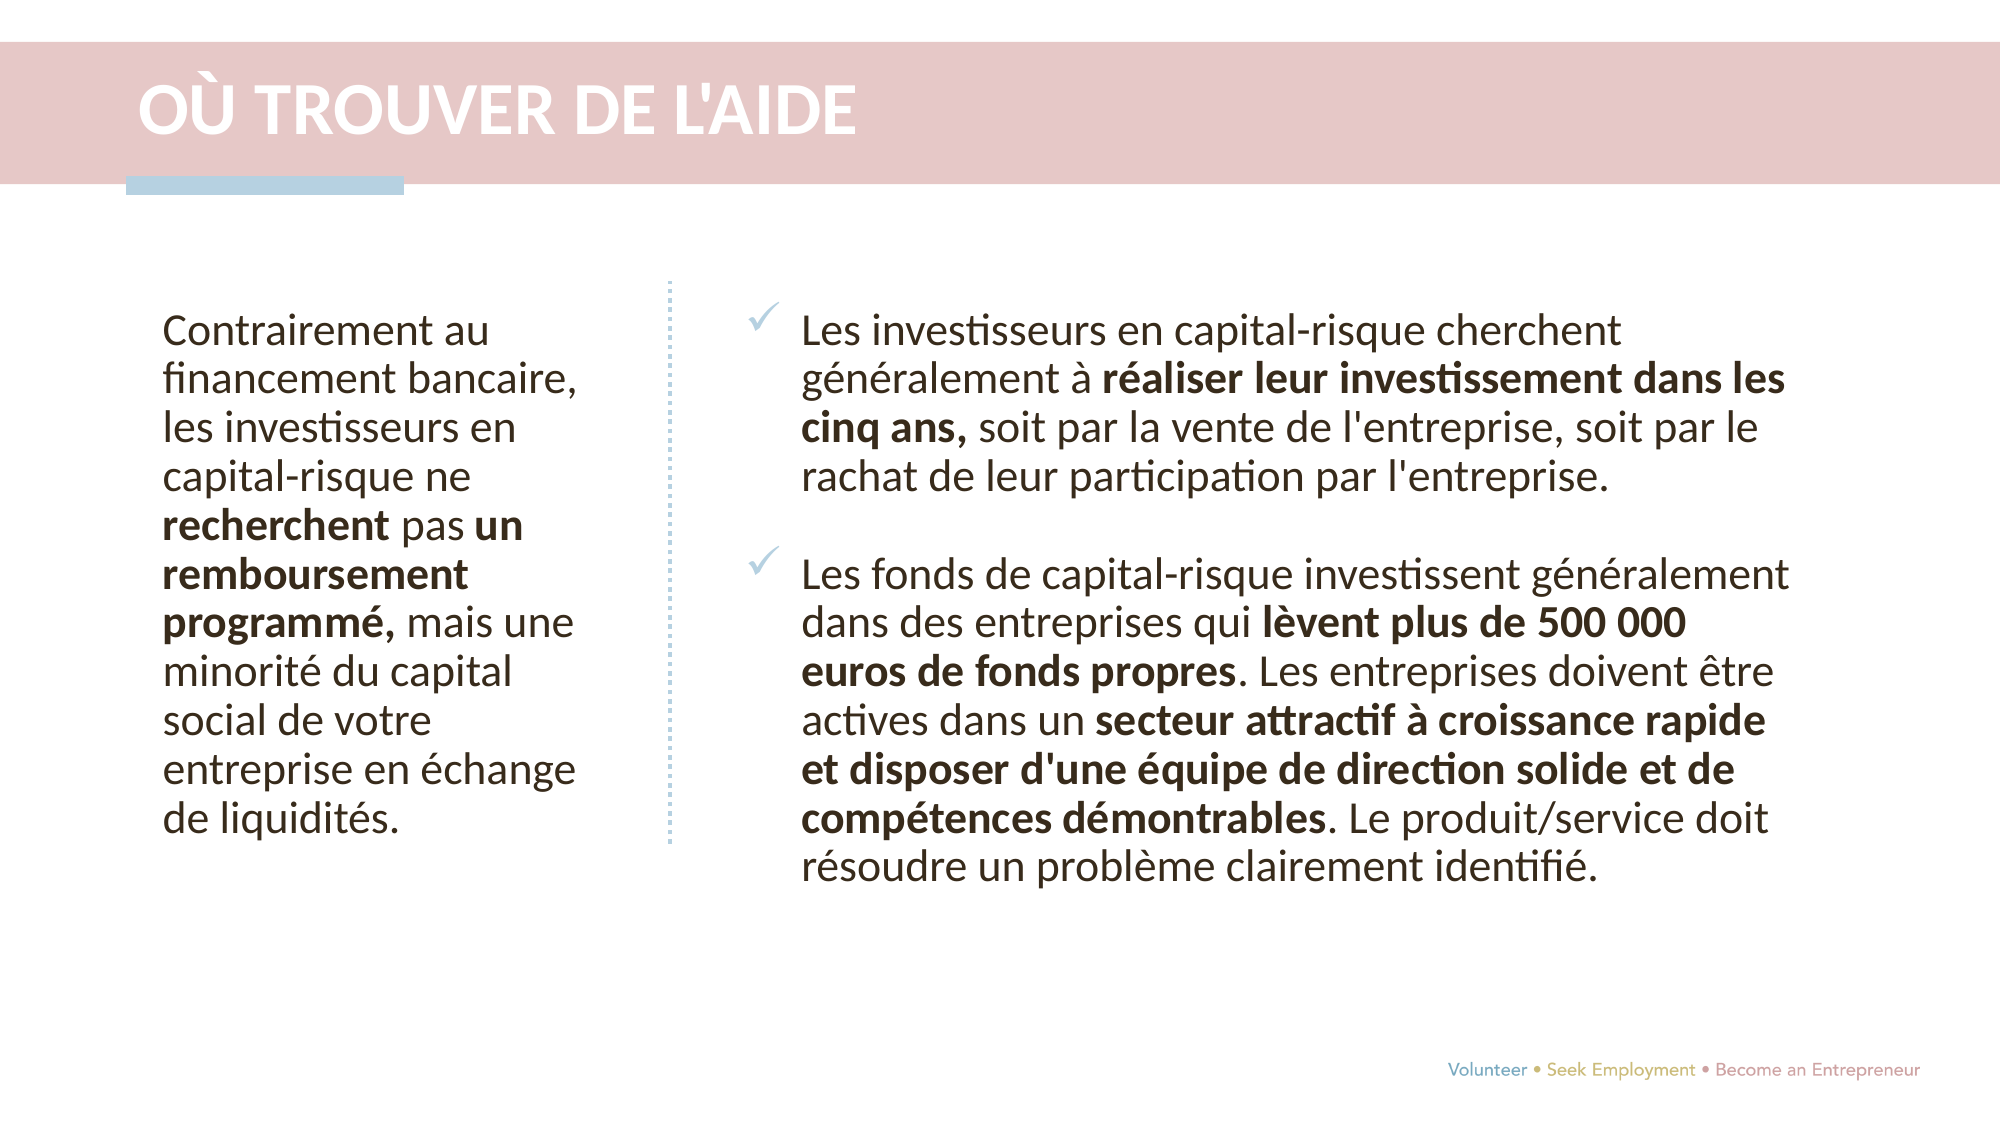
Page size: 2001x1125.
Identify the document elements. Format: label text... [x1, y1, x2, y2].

list OÙ TROUVER DE L'AIDE [123, 51, 1913, 170]
text_box Les investisseurs en capital-risque cherchent généralement à réaliser leur investissement dans les cinq ans, soit par la vente de l'entreprise, soit par le rachat de leur participation par l'entreprise. Les fonds de capital-risque investissent généralement dans des entreprises qui lèvent plus de 500 000 euros de fonds propres. Les entreprises doivent être actives dans un secteur attractif à croissance rapide et disposer d'une équipe de direction solide et de compétences démontrables. Le produit/service doit résoudre un problème clairement identifié. [730, 298, 1806, 725]
text_box Contrairement au financement bancaire, les investisseurs en capital-risque ne recherchent pas un remboursement programmé, mais une minorité du capital social de votre entreprise en échange de liquidités. [147, 298, 604, 827]
picture [1418, 1046, 1971, 1103]
